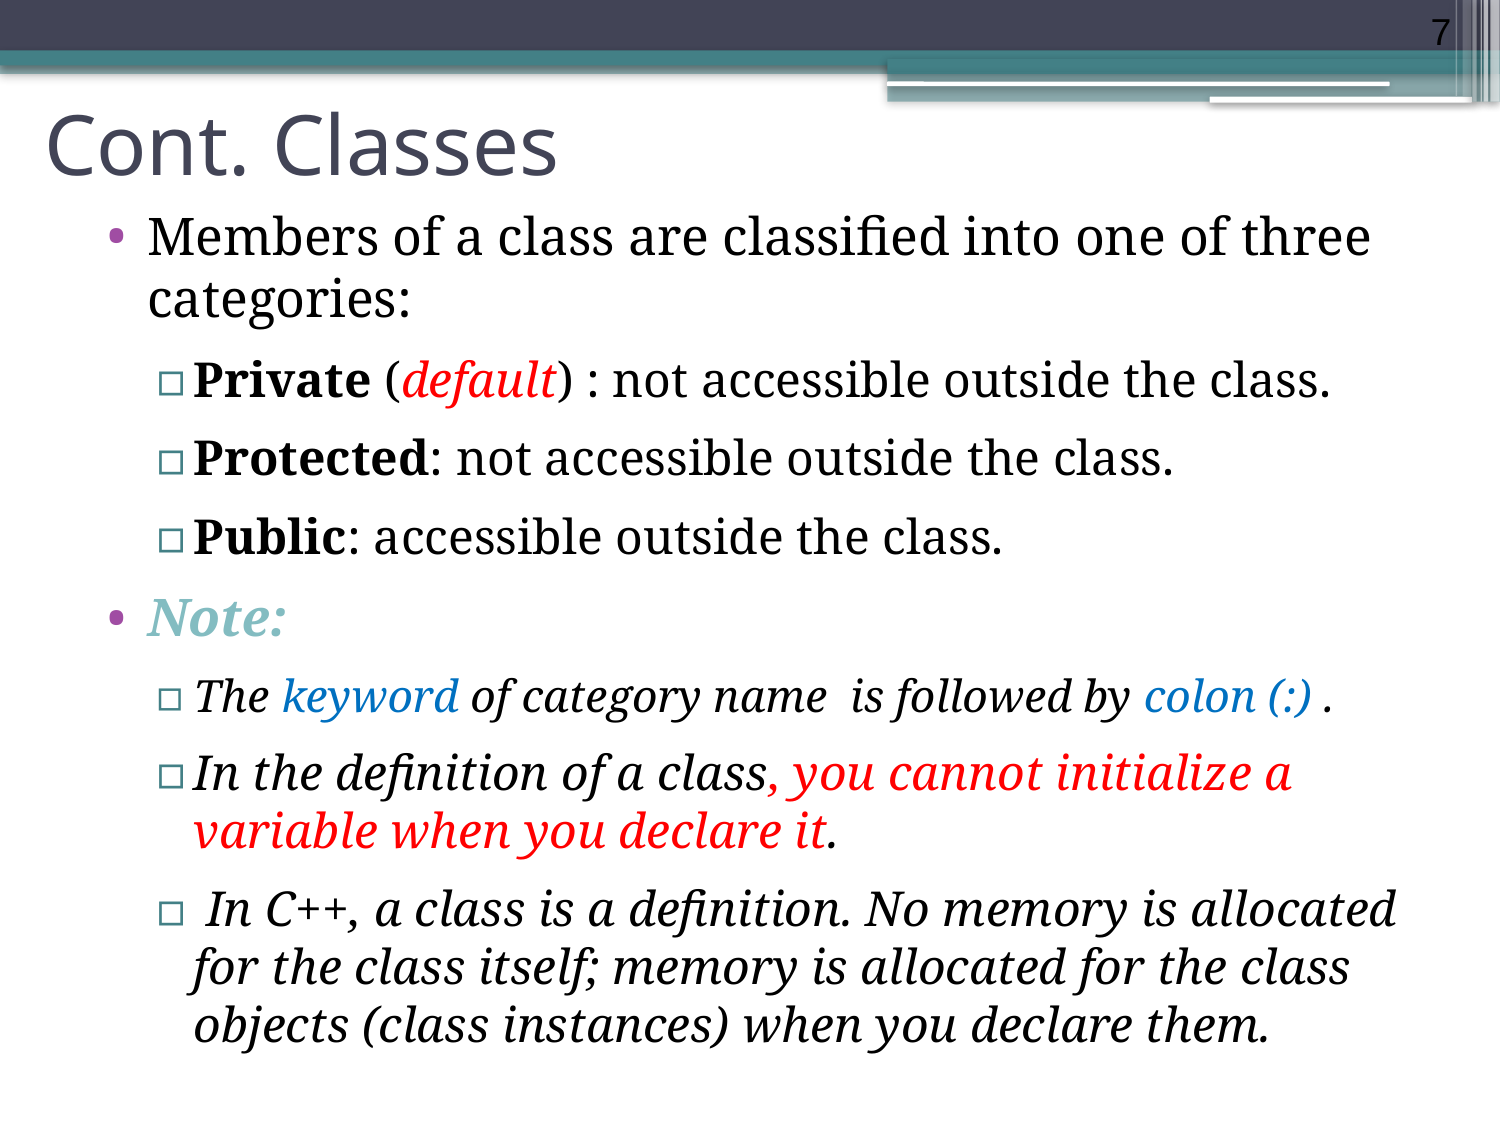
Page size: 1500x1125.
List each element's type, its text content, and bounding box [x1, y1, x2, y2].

title Cont. Classes [29, 54, 1380, 230]
list Members of a class are classified into one of three categories: Private (default) : not accessible outside the class. Protected: not accessible outside the class. Public: accessible outside the class. Note: The keyword of category name is followed by colon (:) . In the definition of a class, you cannot initialize a variable when you declare it. In C++, a class is a definition. No memory is allocated for the class itself; memory is allocated for the class objects (class instances) when you declare them. [75, 196, 1425, 1079]
slide_number 7 [1341, 0, 1466, 61]
